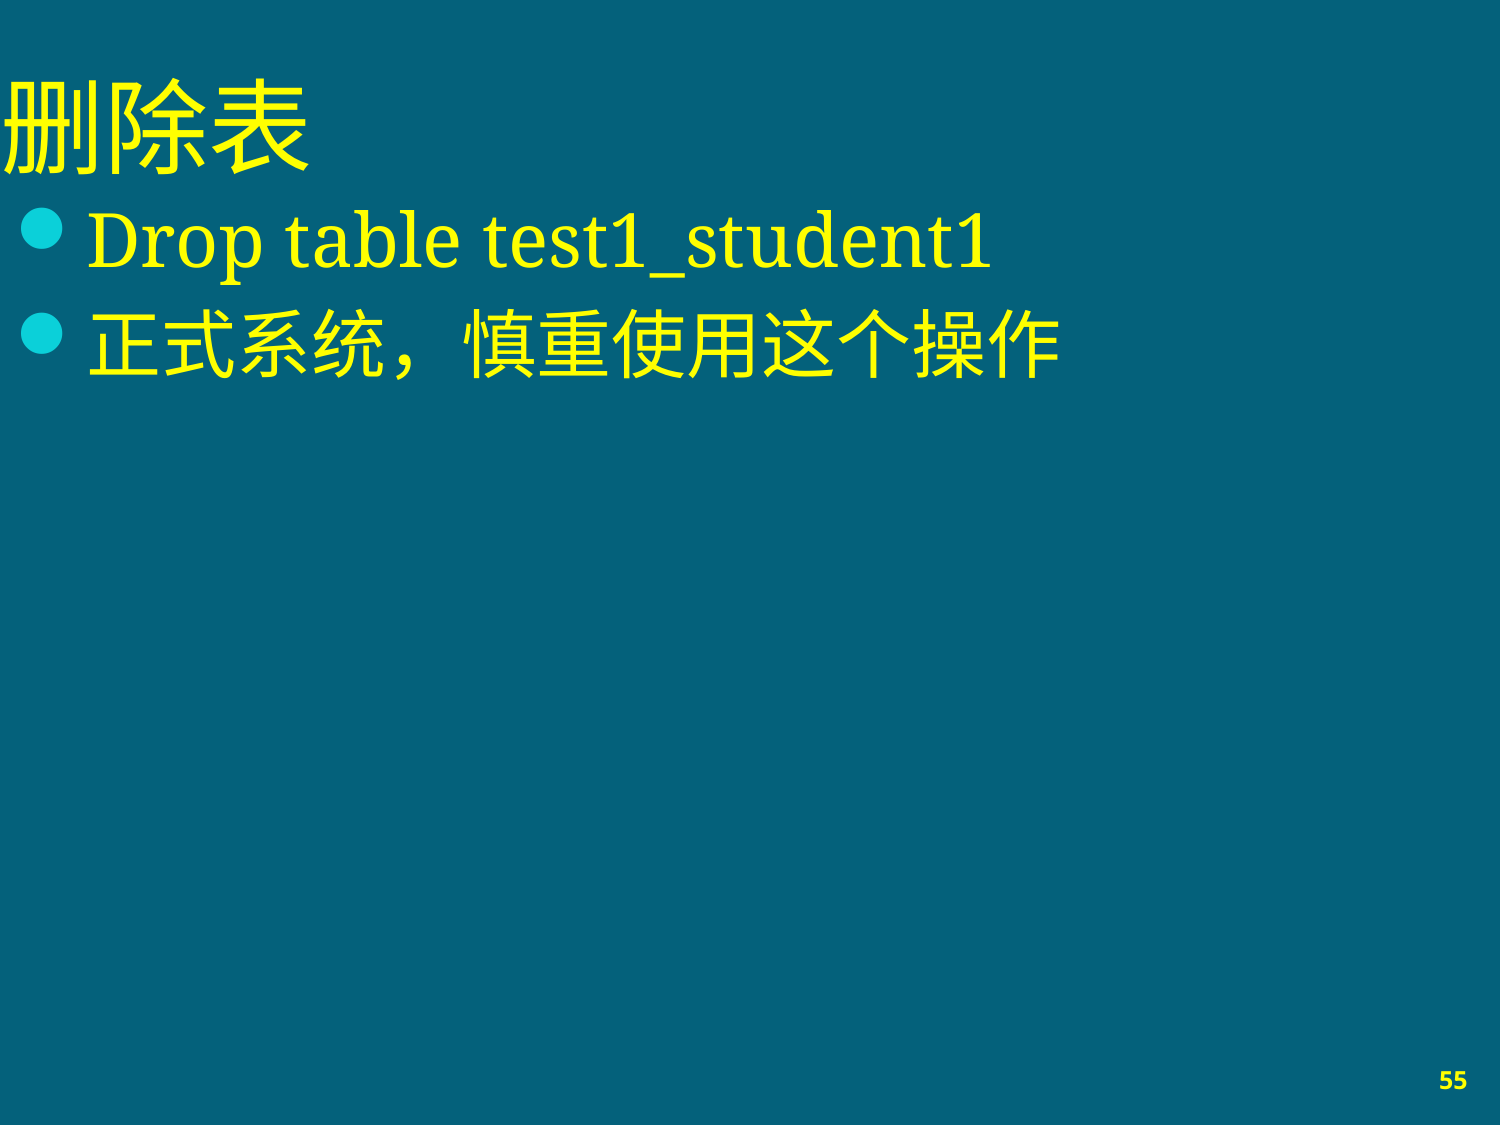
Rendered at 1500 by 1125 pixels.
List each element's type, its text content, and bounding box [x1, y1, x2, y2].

text_box 55 [1155, 1024, 1468, 1100]
title 删除表 [0, 0, 1500, 184]
list Drop table test1_student1 正式系统，慎重使用这个操作 [0, 184, 1500, 1125]
